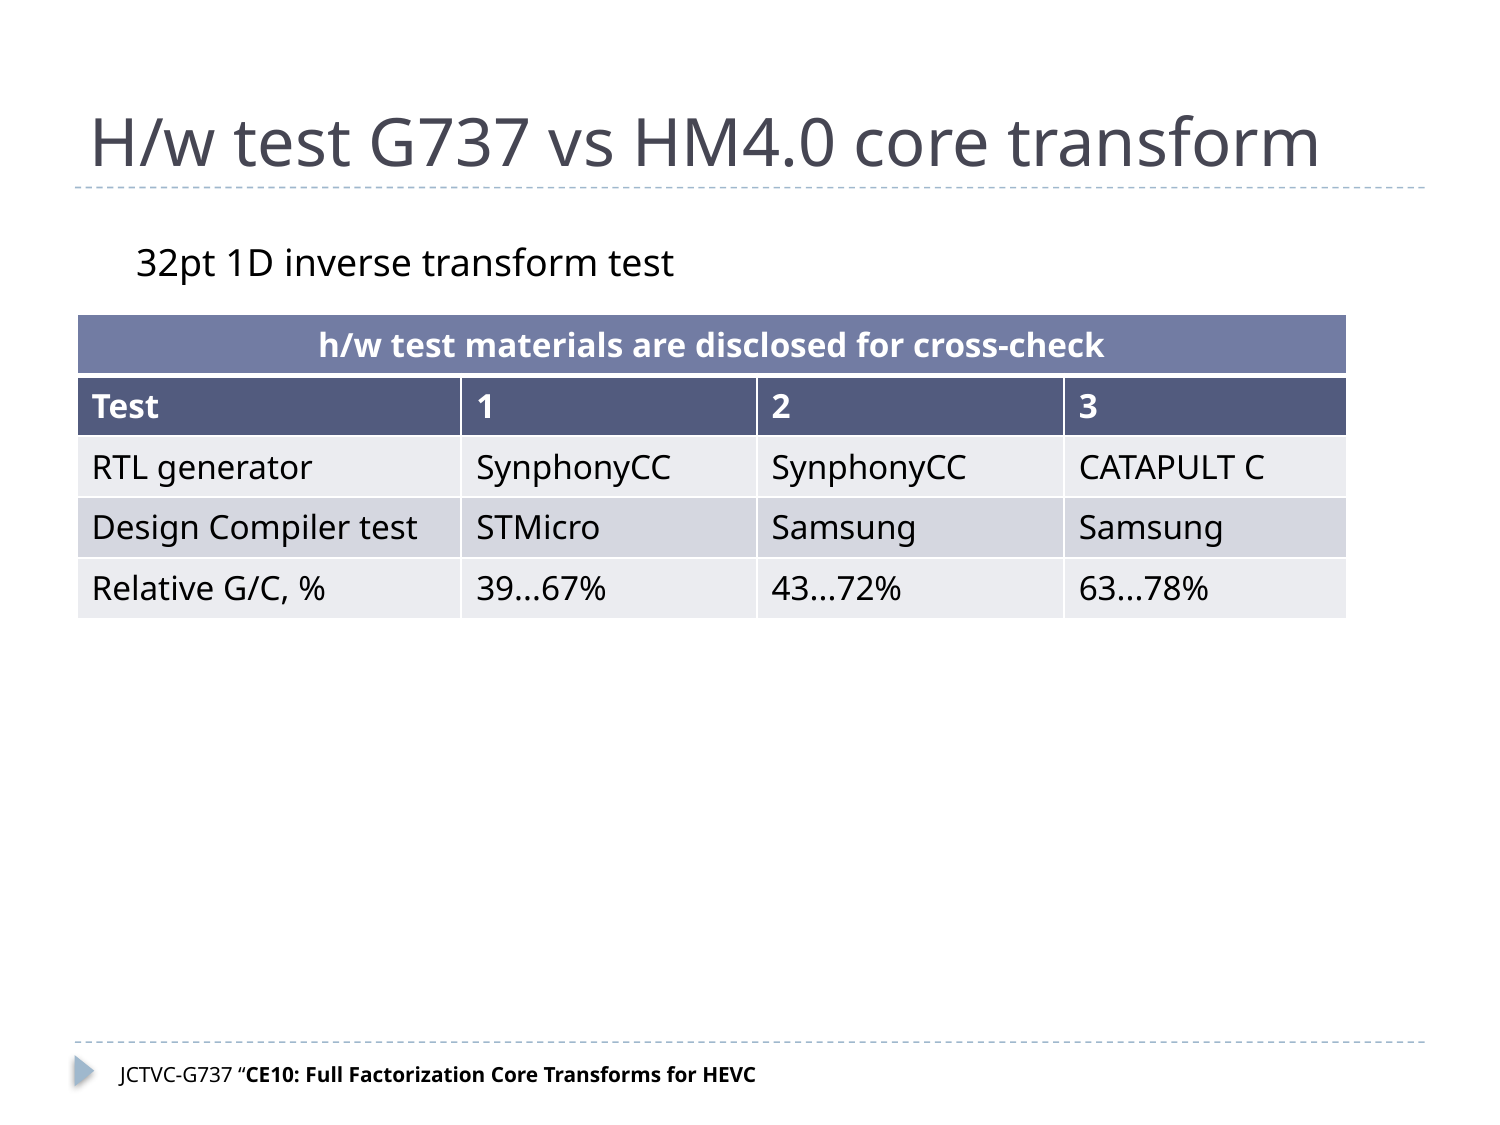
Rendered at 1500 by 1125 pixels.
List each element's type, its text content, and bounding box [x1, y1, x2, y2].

table_cell CATAPULT C [1065, 437, 1346, 496]
table_cell RTL generator [78, 437, 460, 496]
table_cell Design Compiler test [78, 498, 460, 557]
table_cell 43...72% [758, 559, 1063, 618]
table_cell Relative G/C, % [78, 559, 460, 618]
title H/w test G737 vs HM4.0 core transform [75, 24, 1425, 188]
text_box JCTVC-G737 “CE10: Full Factorization Core Transforms for HEVC [105, 1054, 1500, 1095]
text_box 32pt 1D inverse transform test [121, 231, 690, 292]
table_cell 63...78% [1065, 559, 1346, 618]
table_cell Test [78, 378, 460, 435]
table_cell STMicro [462, 498, 756, 557]
table_cell 2 [758, 378, 1063, 435]
table_header h/w test materials are disclosed for cross-check [78, 315, 1346, 373]
table_cell Samsung [758, 498, 1063, 557]
table_cell 1 [462, 378, 756, 435]
table_cell SynphonyCC [462, 437, 756, 496]
table_cell Samsung [1065, 498, 1346, 557]
table_cell 39...67% [462, 559, 756, 618]
table_cell 3 [1065, 378, 1346, 435]
table_cell SynphonyCC [758, 437, 1063, 496]
